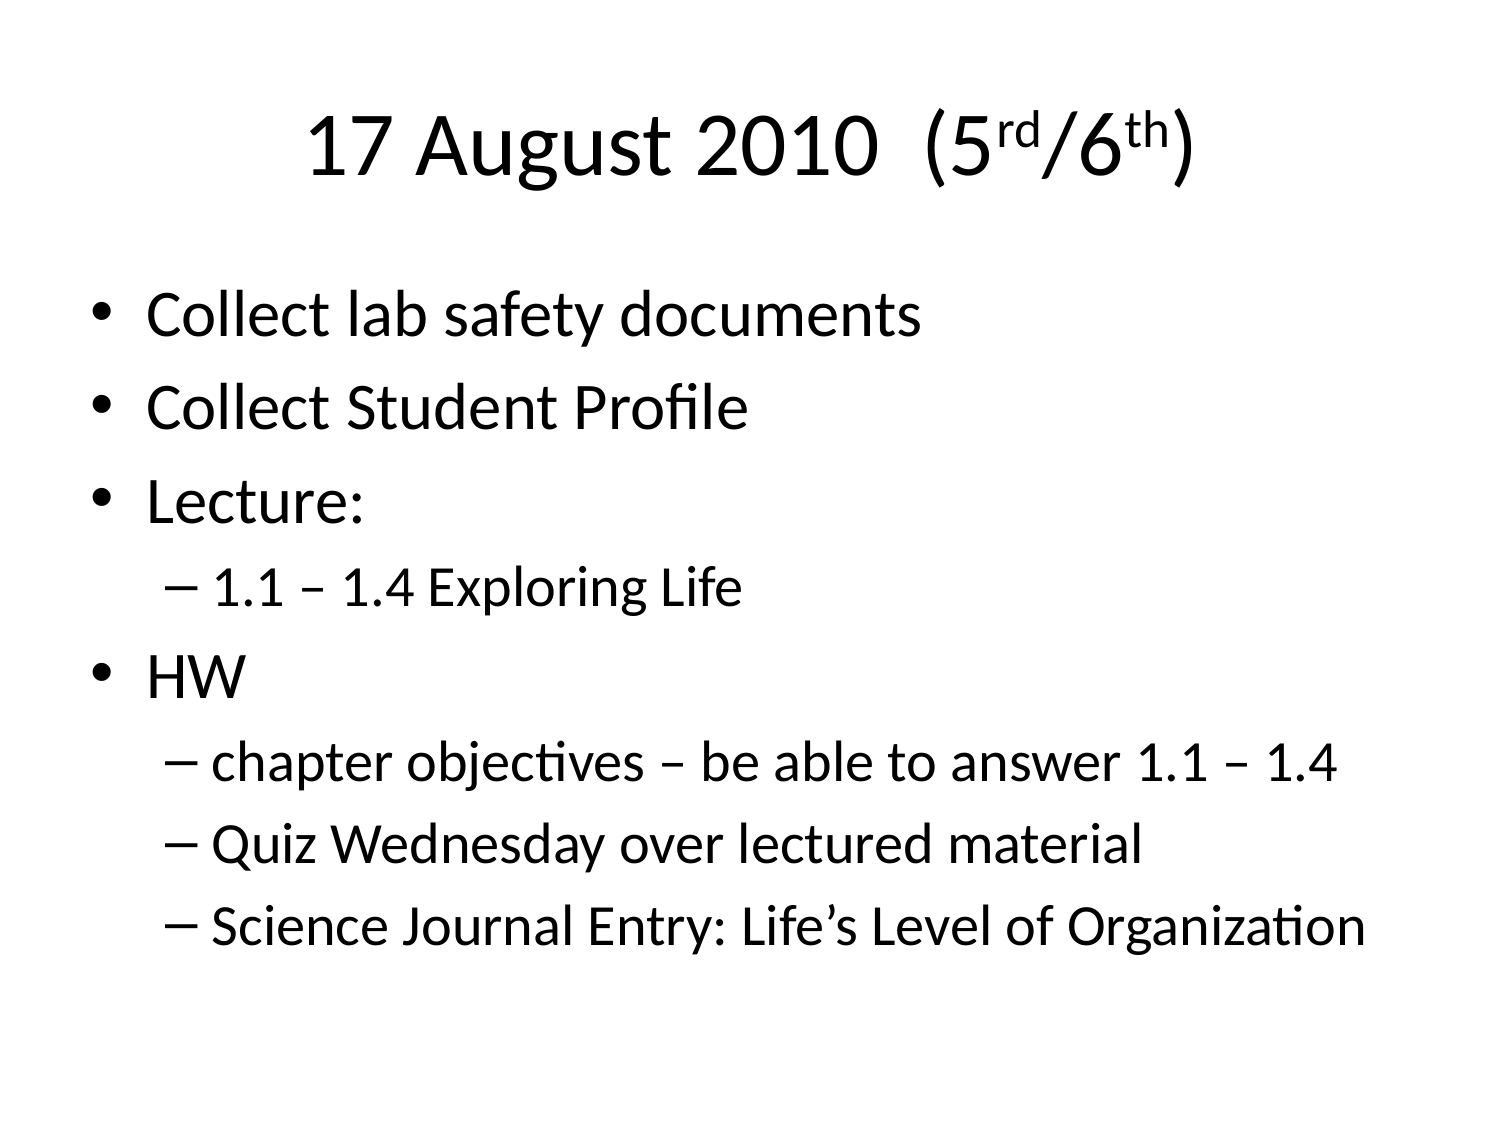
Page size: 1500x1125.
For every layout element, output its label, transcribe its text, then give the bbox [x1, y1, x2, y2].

title 17 August 2010 (5rd/6th) [75, 45, 1425, 233]
list Collect lab safety documents Collect Student Profile Lecture: 1.1 – 1.4 Exploring Life HW chapter objectives – be able to answer 1.1 – 1.4 Quiz Wednesday over lectured material Science Journal Entry: Life’s Level of Organization [75, 262, 1425, 1005]
